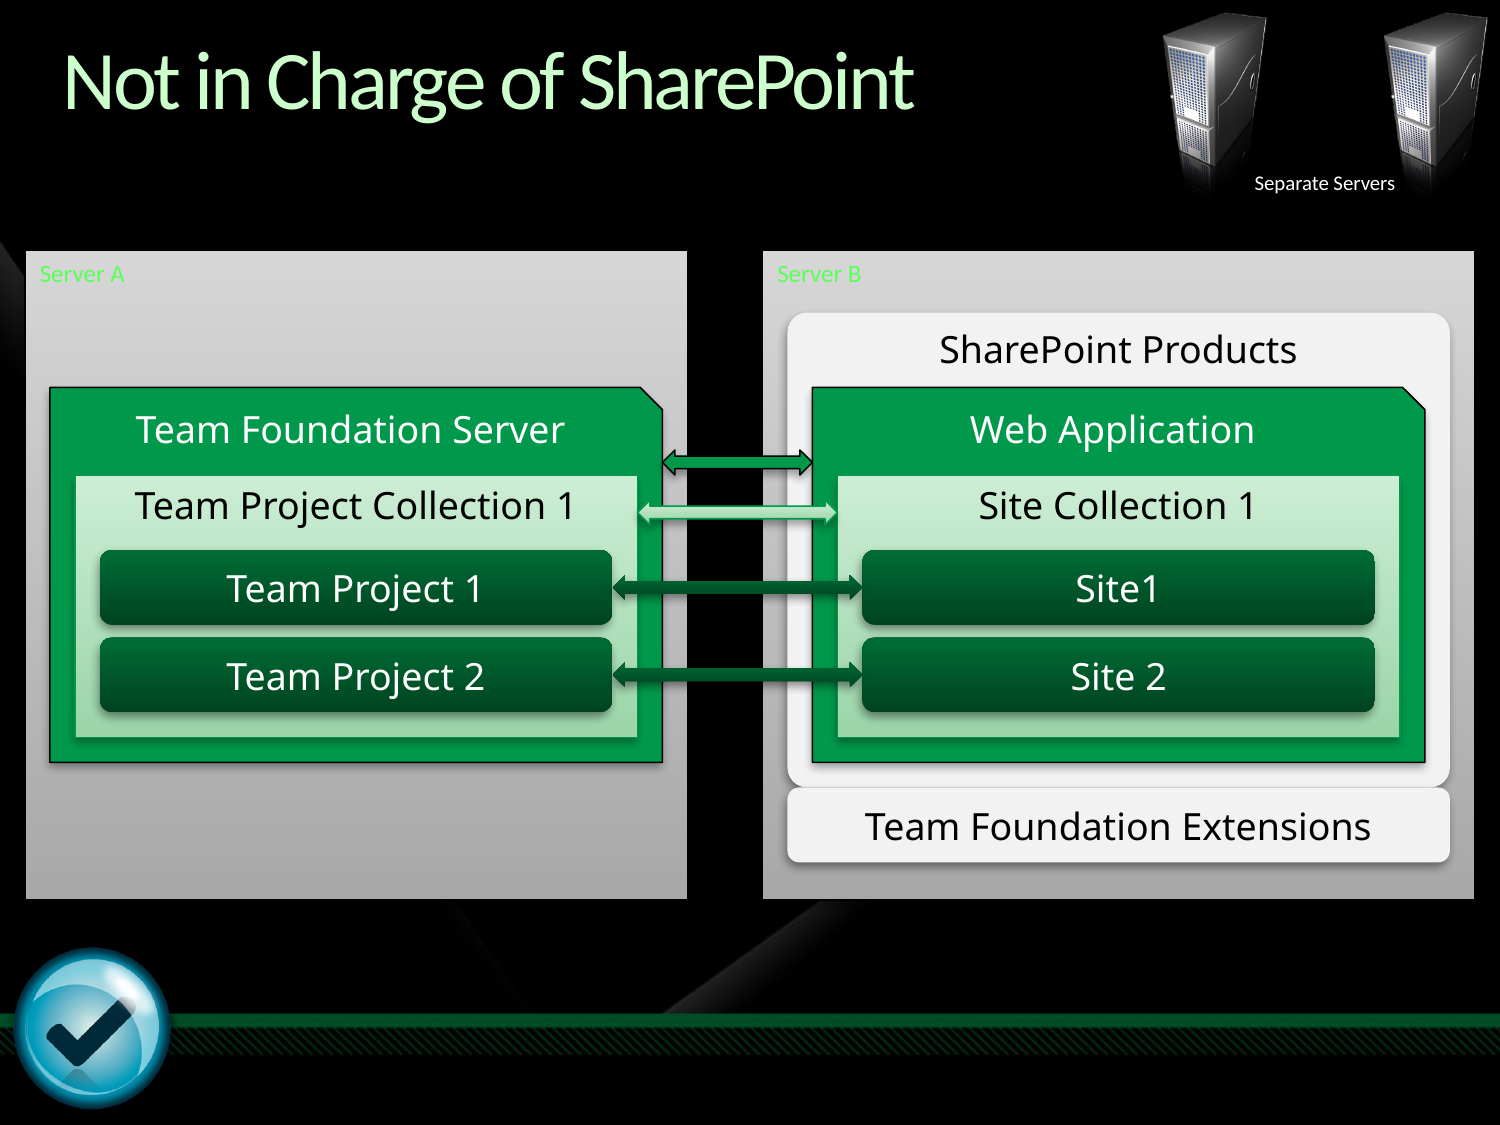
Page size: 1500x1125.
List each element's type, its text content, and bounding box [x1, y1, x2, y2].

text_box Web Application [811, 386, 1426, 764]
title Not in Charge of SharePoint [62, 37, 1143, 129]
text_box Server B [762, 249, 1038, 295]
text_box [636, 499, 839, 526]
text_box Site Collection 1 [837, 474, 1401, 738]
text_box [24, 249, 688, 901]
text_box Site 2 [862, 637, 1375, 713]
text_box Team Project Collection 1 [74, 474, 638, 738]
text_box [612, 662, 863, 688]
picture [0, 0, 1500, 1125]
text_box Team Project 2 [99, 637, 613, 713]
text_box [661, 449, 813, 476]
text_box [762, 249, 1476, 901]
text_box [1149, 12, 1500, 220]
text_box SharePoint Products [787, 312, 1450, 786]
text_box Team Foundation Server [49, 386, 664, 764]
text_box Server A [24, 249, 300, 295]
text_box [612, 575, 863, 601]
text_box Team Project 1 [99, 549, 613, 625]
text_box Team Foundation Extensions [787, 787, 1450, 863]
text_box Site1 [862, 549, 1375, 625]
